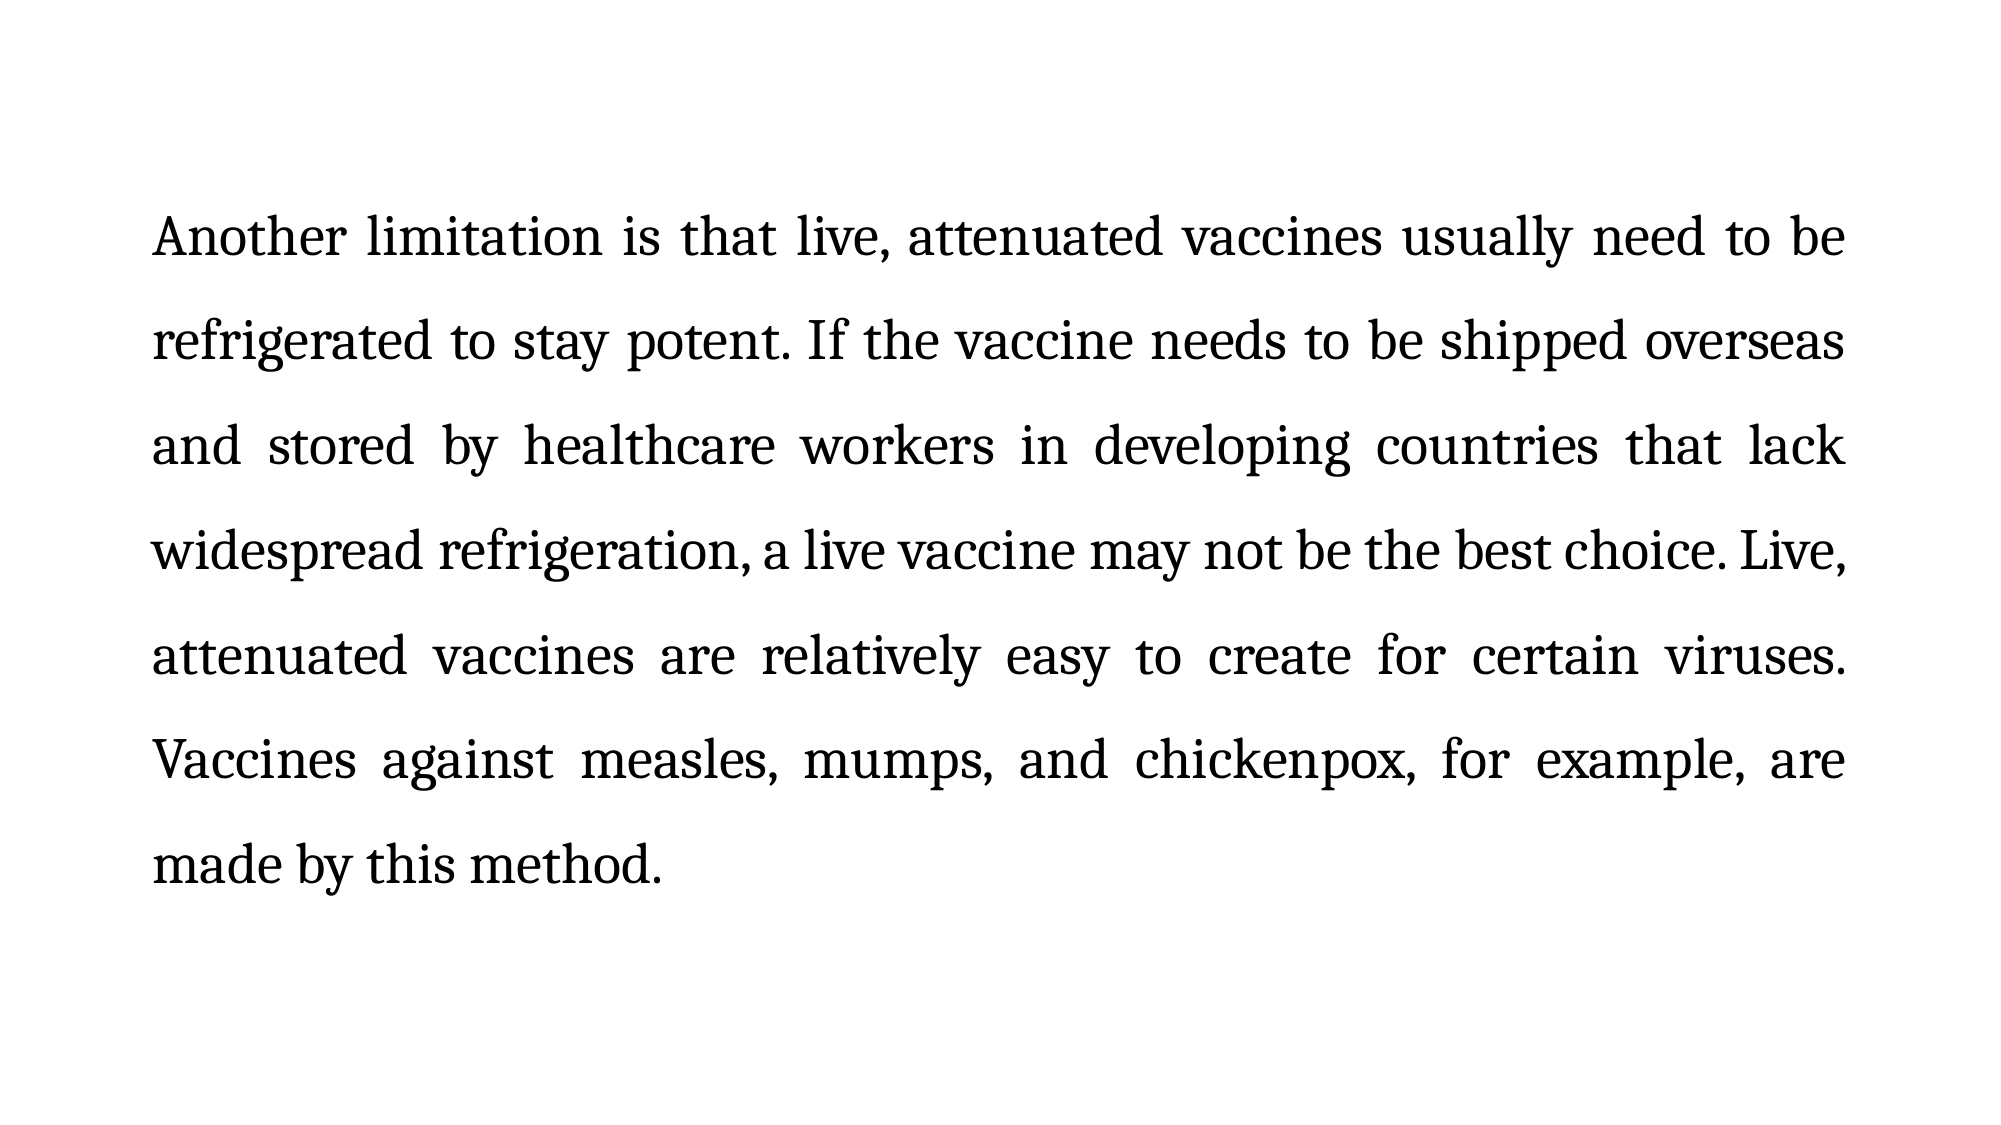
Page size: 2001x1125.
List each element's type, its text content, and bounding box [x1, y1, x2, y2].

list Another limitation is that live, attenuated vaccines usually need to be refrigerated to stay potent. If the vaccine needs to be shipped overseas and stored by healthcare workers in developing countries that lack widespread refrigeration, a live vaccine may not be the best choice. Live, attenuated vaccines are relatively easy to create for certain viruses. Vaccines against measles, mumps, and chickenpox, for example, are made by this method. [137, 154, 1863, 1014]
